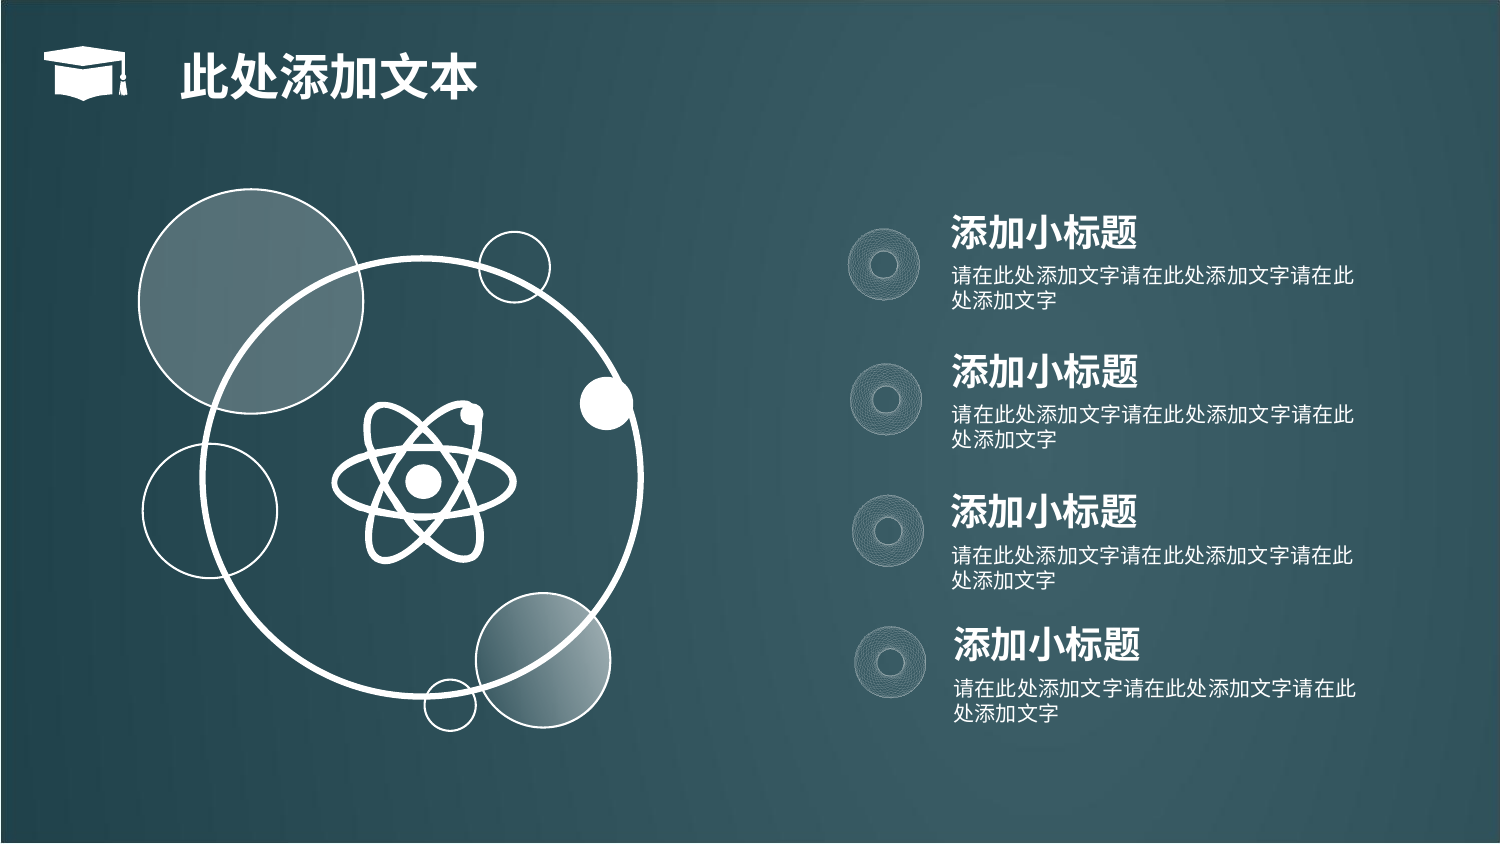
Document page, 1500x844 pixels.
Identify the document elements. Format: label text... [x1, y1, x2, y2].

text_box [474, 592, 612, 729]
text_box [44, 46, 128, 96]
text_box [854, 626, 927, 698]
text_box 请在此处添加文字请在此处添加文字请在此处添加文字 [936, 534, 1388, 600]
text_box 请在此处添加文字请在此处添加文字请在此处添加文字 [937, 394, 1389, 460]
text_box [847, 228, 920, 301]
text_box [850, 363, 923, 436]
text_box [54, 65, 113, 102]
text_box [332, 398, 516, 565]
text_box [579, 376, 634, 431]
text_box 请在此处添加文字请在此处添加文字请在此处添加文字 [936, 255, 1388, 321]
text_box 添加小标题 [938, 614, 1163, 674]
text_box 添加小标题 [935, 480, 1161, 541]
text_box [204, 257, 642, 698]
text_box [423, 678, 477, 732]
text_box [852, 494, 925, 567]
text_box 请在此处添加文字请在此处添加文字请在此处添加文字 [938, 667, 1390, 734]
text_box [137, 188, 365, 415]
text_box 此处添加文本 [164, 37, 604, 113]
text_box 添加小标题 [935, 201, 1161, 262]
text_box [478, 230, 551, 304]
picture [0, 0, 1500, 844]
text_box [141, 442, 279, 580]
text_box 添加小标题 [936, 340, 1162, 401]
